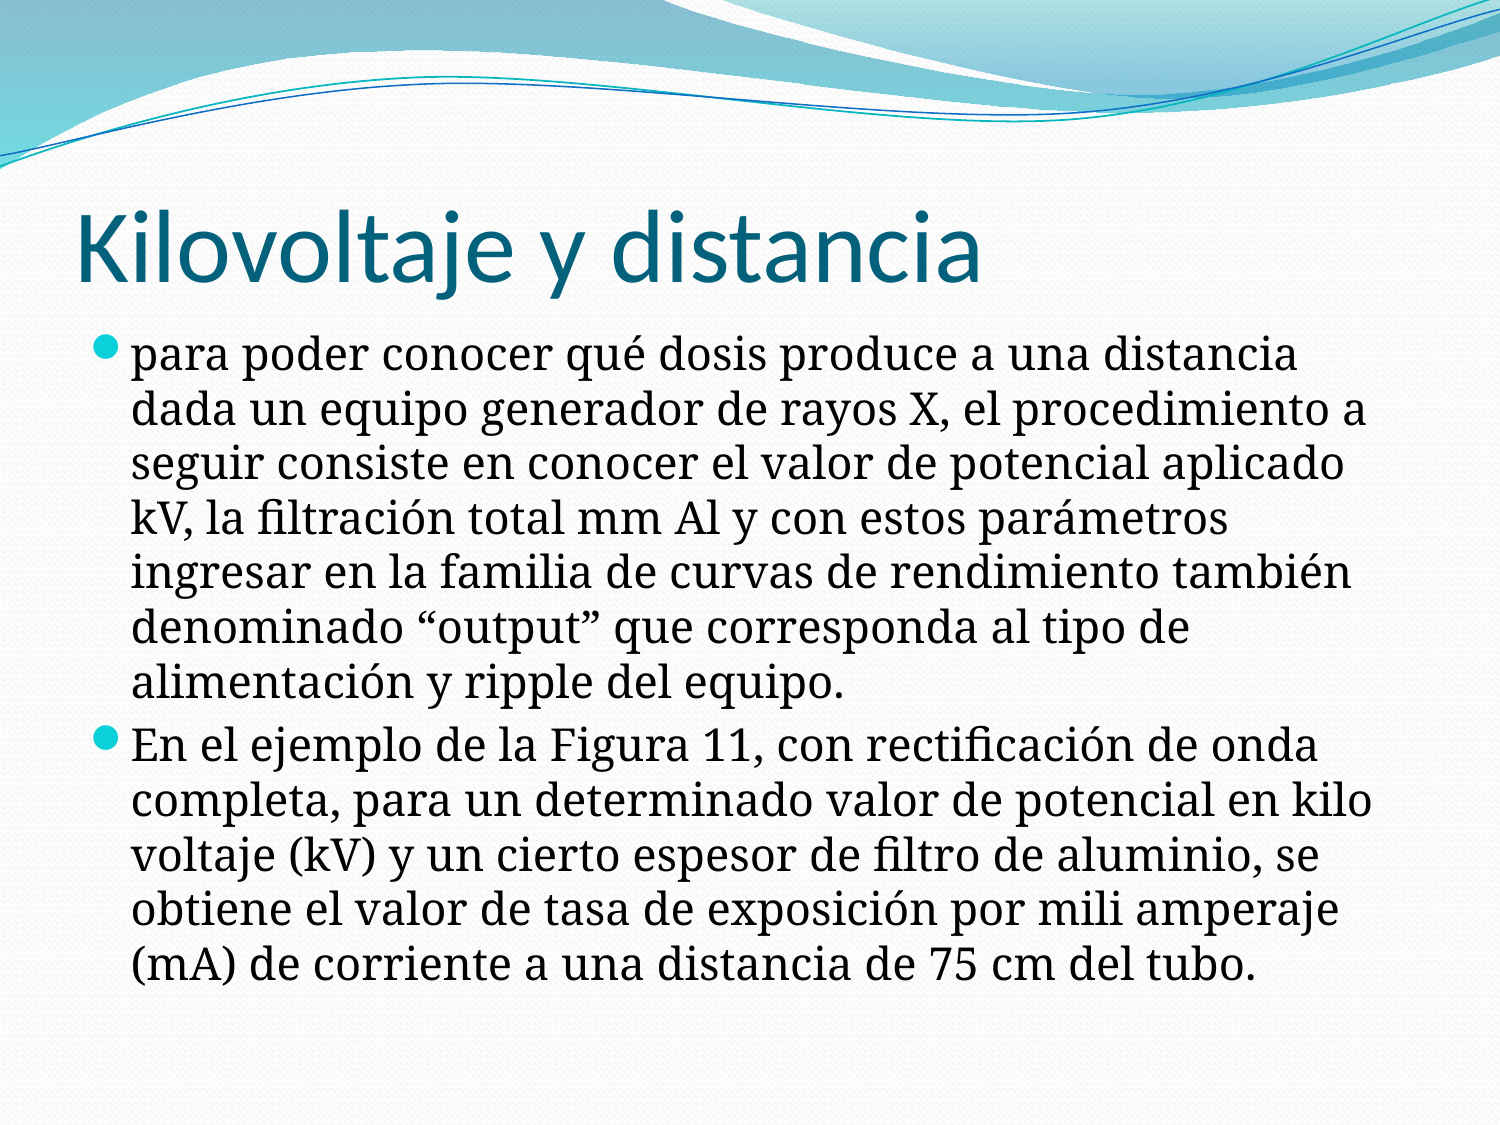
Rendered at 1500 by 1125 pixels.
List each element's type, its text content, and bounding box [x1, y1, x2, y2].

title Kilovoltaje y distancia [75, 115, 1425, 303]
list para poder conocer qué dosis produce a una distancia dada un equipo generador de rayos X, el procedimiento a seguir consiste en conocer el valor de potencial aplicado kV, la filtración total mm Al y con estos parámetros ingresar en la familia de curvas de rendimiento también denominado “output” que corresponda al tipo de alimentación y ripple del equipo. En el ejemplo de la Figura 11, con rectificación de onda completa, para un determinado valor de potencial en kilo voltaje (kV) y un cierto espesor de filtro de aluminio, se obtiene el valor de tasa de exposición por mili amperaje (mA) de corriente a una distancia de 75 cm del tubo. [75, 317, 1425, 1038]
